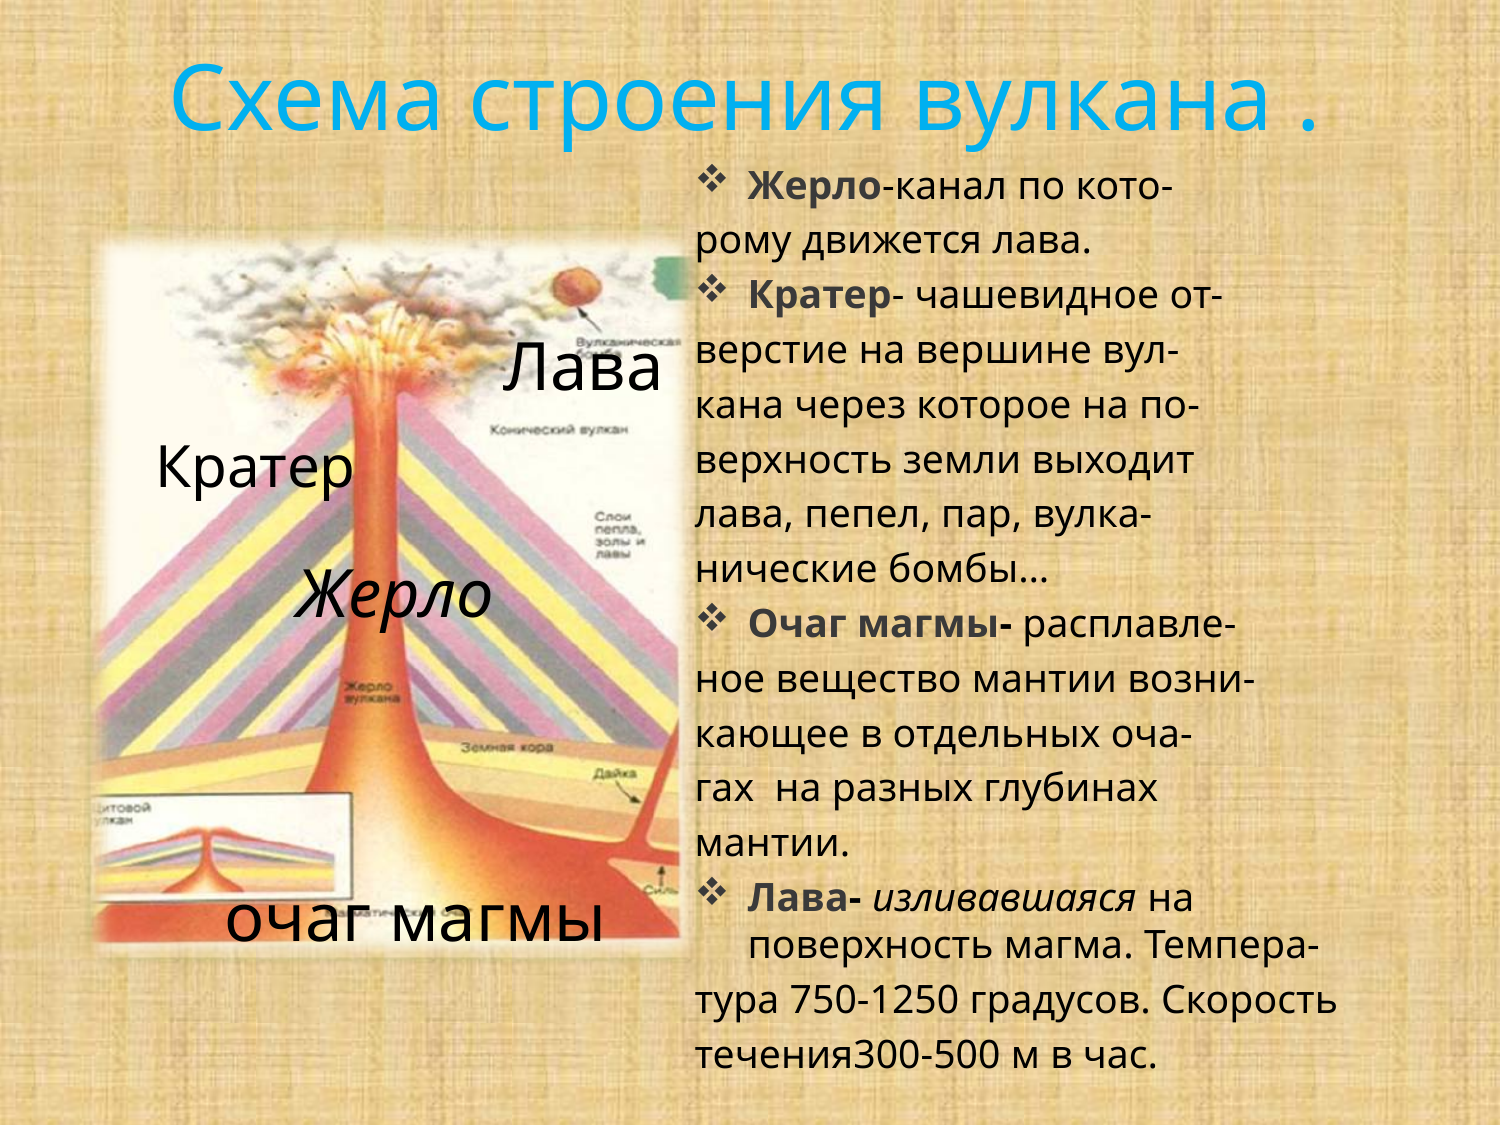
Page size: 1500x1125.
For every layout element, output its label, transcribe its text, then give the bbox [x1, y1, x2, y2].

picture [0, 0, 1500, 1125]
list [81, 222, 703, 966]
title Схема строения вулкана . [70, 0, 1421, 188]
list Жерло-канал по кото- рому движется лава. Кратер- чашевидное от- верстие на вершине вул- кана через которое на по- верхность земли выходит лава, пепел, пар, вулка- нические бомбы… Очаг магмы- расплавле- ное вещество мантии возни- кающее в отдельных оча- гах на разных глубинах мантии. Лава- изливавшаяся на поверхность магма. Темпера- тура 750-1250 градусов. Скорость течения300-500 м в час. [679, 152, 1425, 1090]
